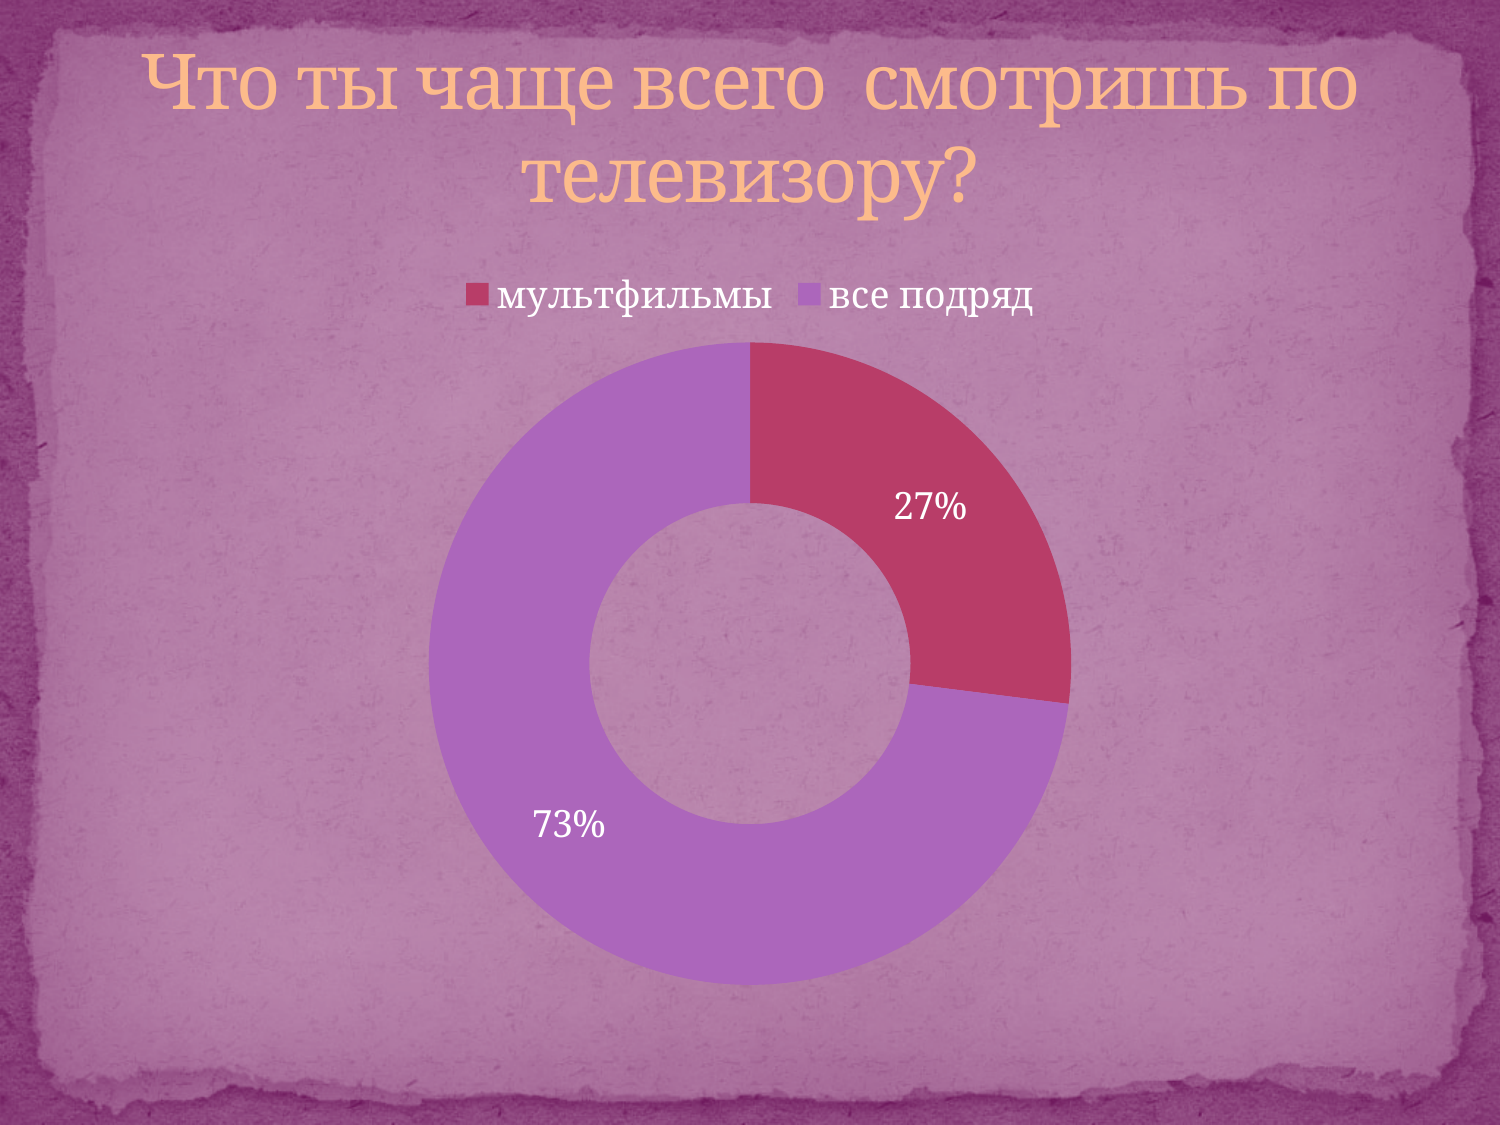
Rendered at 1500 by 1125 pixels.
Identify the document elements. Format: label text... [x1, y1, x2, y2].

chart [76, 251, 1425, 999]
title Что ты чаще всего смотришь по телевизору? [74, 24, 1425, 225]
